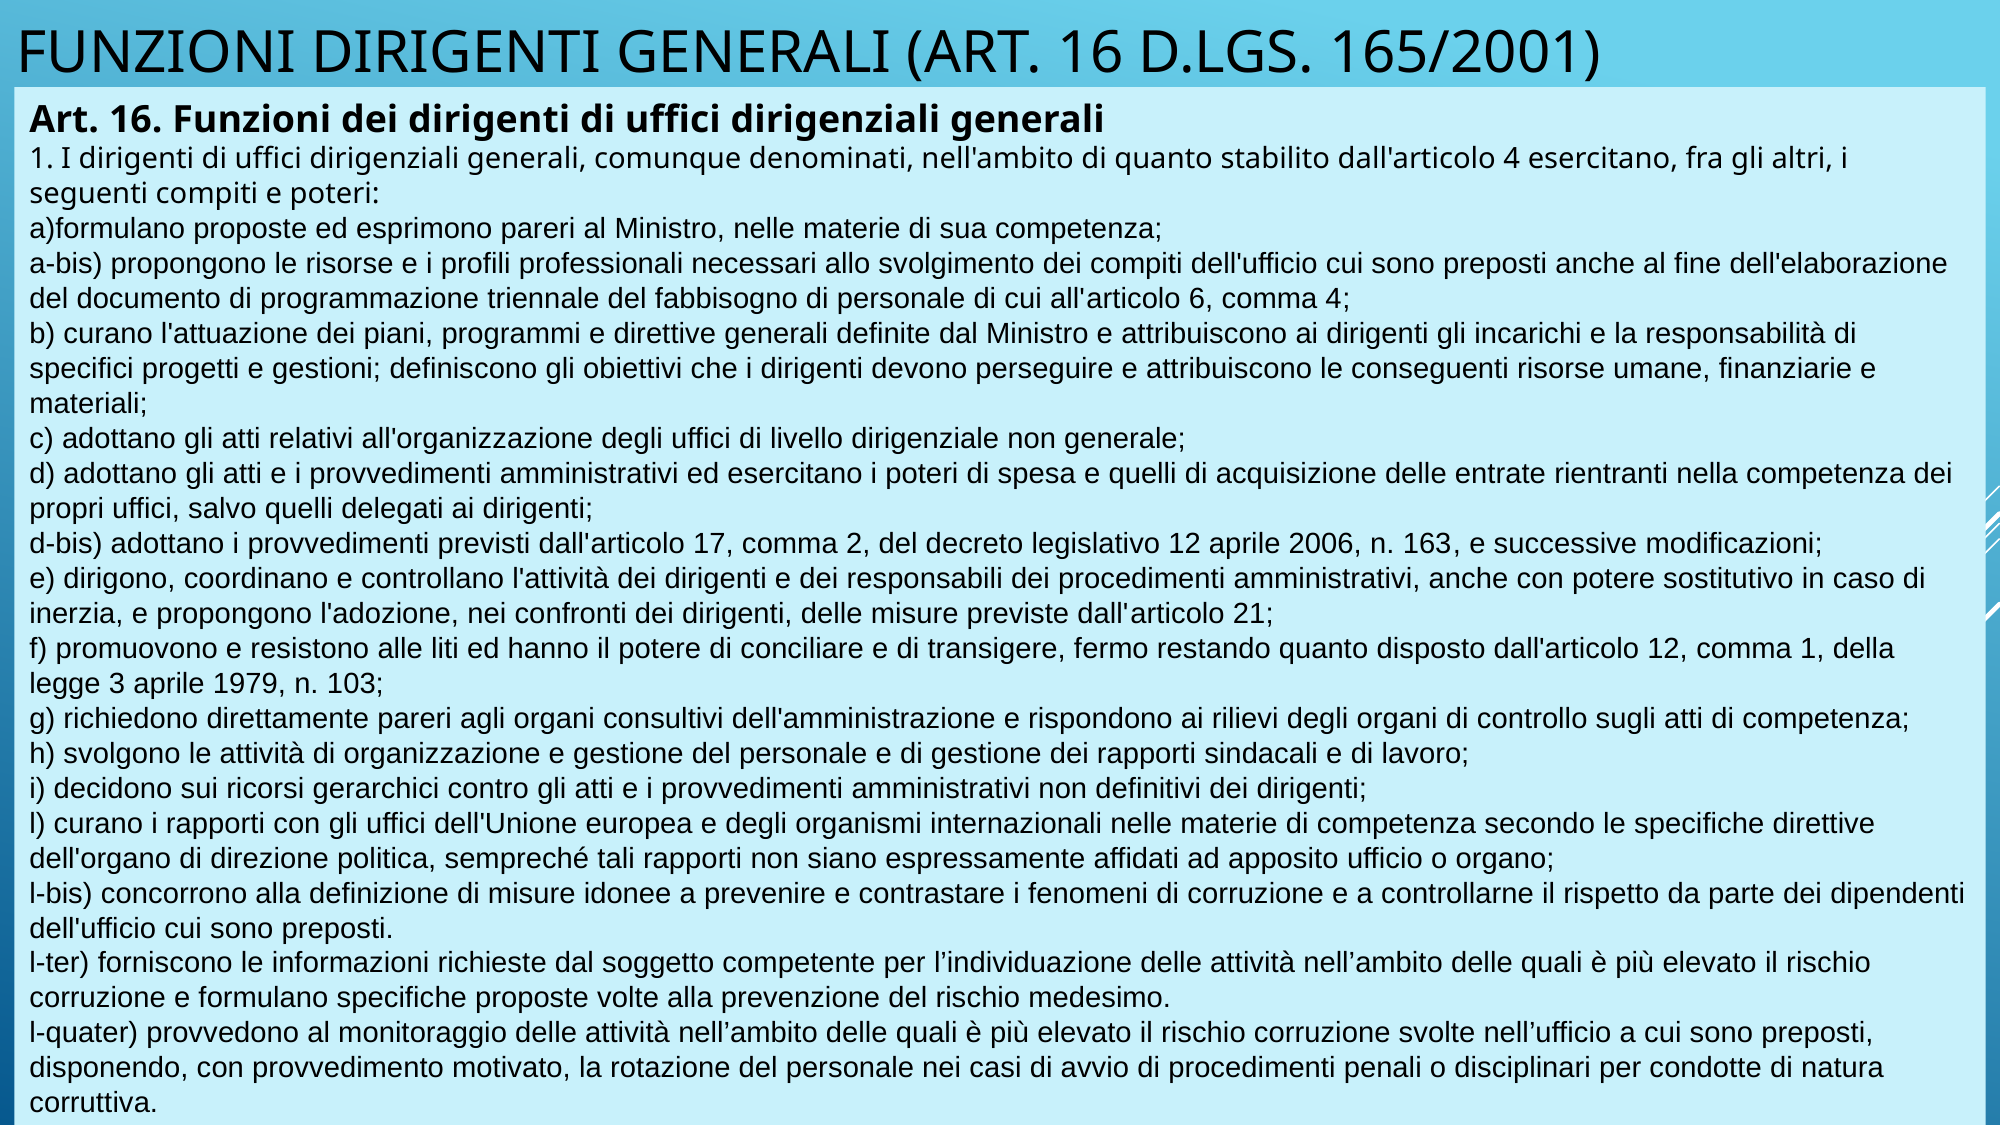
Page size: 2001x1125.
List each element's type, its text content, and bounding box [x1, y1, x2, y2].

title Funzioni DIRIGENTI GENERALI (art. 16 d.lgs. 165/2001) [1, 0, 1999, 100]
text_box Art. 16. Funzioni dei dirigenti di uffici dirigenziali generali 1. I dirigenti di uffici dirigenziali generali, comunque denominati, nell'ambito di quanto stabilito dall'articolo 4 esercitano, fra gli altri, i seguenti compiti e poteri: a)formulano proposte ed esprimono pareri al Ministro, nelle materie di sua competenza; a-bis) propongono le risorse e i profili professionali necessari allo svolgimento dei compiti dell'ufficio cui sono preposti anche al fine dell'elaborazione del documento di programmazione triennale del fabbisogno di personale di cui all'articolo 6, comma 4; b) curano l'attuazione dei piani, programmi e direttive generali definite dal Ministro e attribuiscono ai dirigenti gli incarichi e la responsabilità di specifici progetti e gestioni; definiscono gli obiettivi che i dirigenti devono perseguire e attribuiscono le conseguenti risorse umane, finanziarie e materiali; c) adottano gli atti relativi all'organizzazione degli uffici di livello dirigenziale non generale; d) adottano gli atti e i provvedimenti amministrativi ed esercitano i poteri di spesa e quelli di acquisizione delle entrate rientranti nella competenza dei propri uffici, salvo quelli delegati ai dirigenti; d-bis) adottano i provvedimenti previsti dall'articolo 17, comma 2, del decreto legislativo 12 aprile 2006, n. 163, e successive modificazioni; e) dirigono, coordinano e controllano l'attività dei dirigenti e dei responsabili dei procedimenti amministrativi, anche con potere sostitutivo in caso di inerzia, e propongono l'adozione, nei confronti dei dirigenti, delle misure previste dall'articolo 21; f) promuovono e resistono alle liti ed hanno il potere di conciliare e di transigere, fermo restando quanto disposto dall'articolo 12, comma 1, della legge 3 aprile 1979, n. 103; g) richiedono direttamente pareri agli organi consultivi dell'amministrazione e rispondono ai rilievi degli organi di controllo sugli atti di competenza; h) svolgono le attività di organizzazione e gestione del personale e di gestione dei rapporti sindacali e di lavoro; i) decidono sui ricorsi gerarchici contro gli atti e i provvedimenti amministrativi non definitivi dei dirigenti; l) curano i rapporti con gli uffici dell'Unione europea e degli organismi internazionali nelle materie di competenza secondo le specifiche direttive dell'organo di direzione politica, sempreché tali rapporti non siano espressamente affidati ad apposito ufficio o organo; l-bis) concorrono alla definizione di misure idonee a prevenire e contrastare i fenomeni di corruzione e a controllarne il rispetto da parte dei dipendenti dell'ufficio cui sono preposti. l-ter) forniscono le informazioni richieste dal soggetto competente per l’individuazione delle attività nell’ambito delle quali è più elevato il rischio corruzione e formulano specifiche proposte volte alla prevenzione del rischio medesimo. l-quater) provvedono al monitoraggio delle attività nell’ambito delle quali è più elevato il rischio corruzione svolte nell’ufficio a cui sono preposti, disponendo, con provvedimento motivato, la rotazione del personale nei casi di avvio di procedimenti penali o disciplinari per condotte di natura corruttiva. [14, 87, 1986, 1125]
